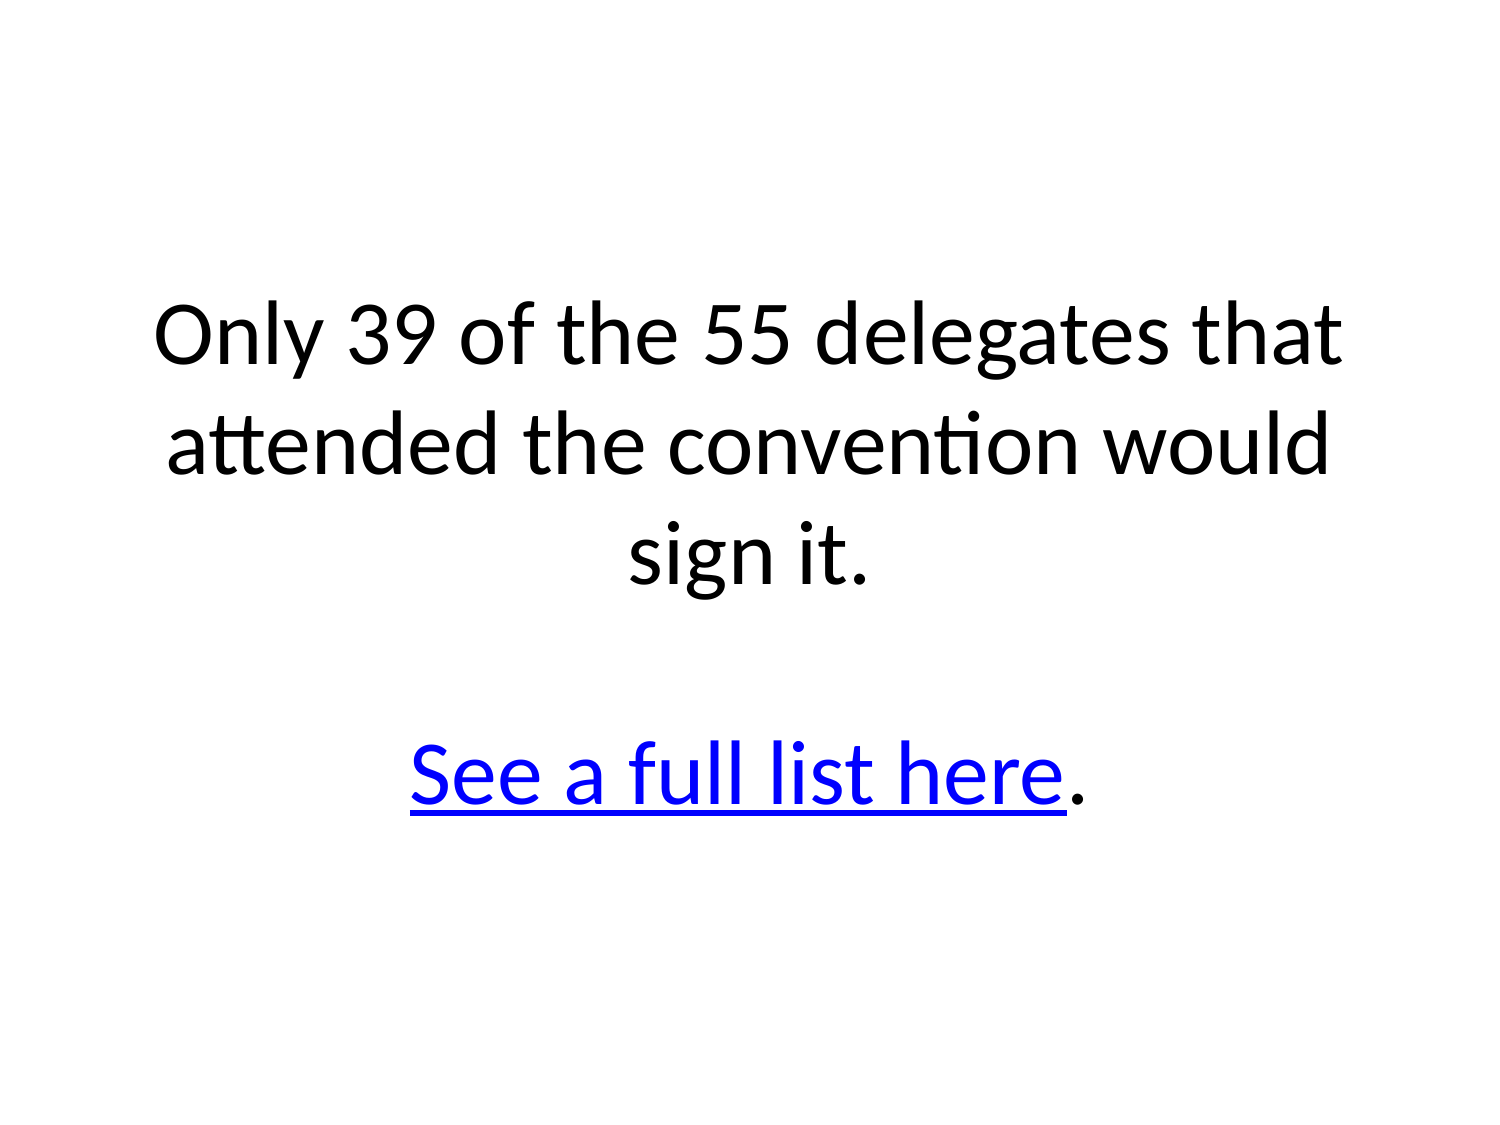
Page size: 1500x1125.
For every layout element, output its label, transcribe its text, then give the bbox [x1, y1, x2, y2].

title Only 39 of the 55 delegates that attended the convention would sign it. See a full list here. [75, 45, 1425, 1050]
